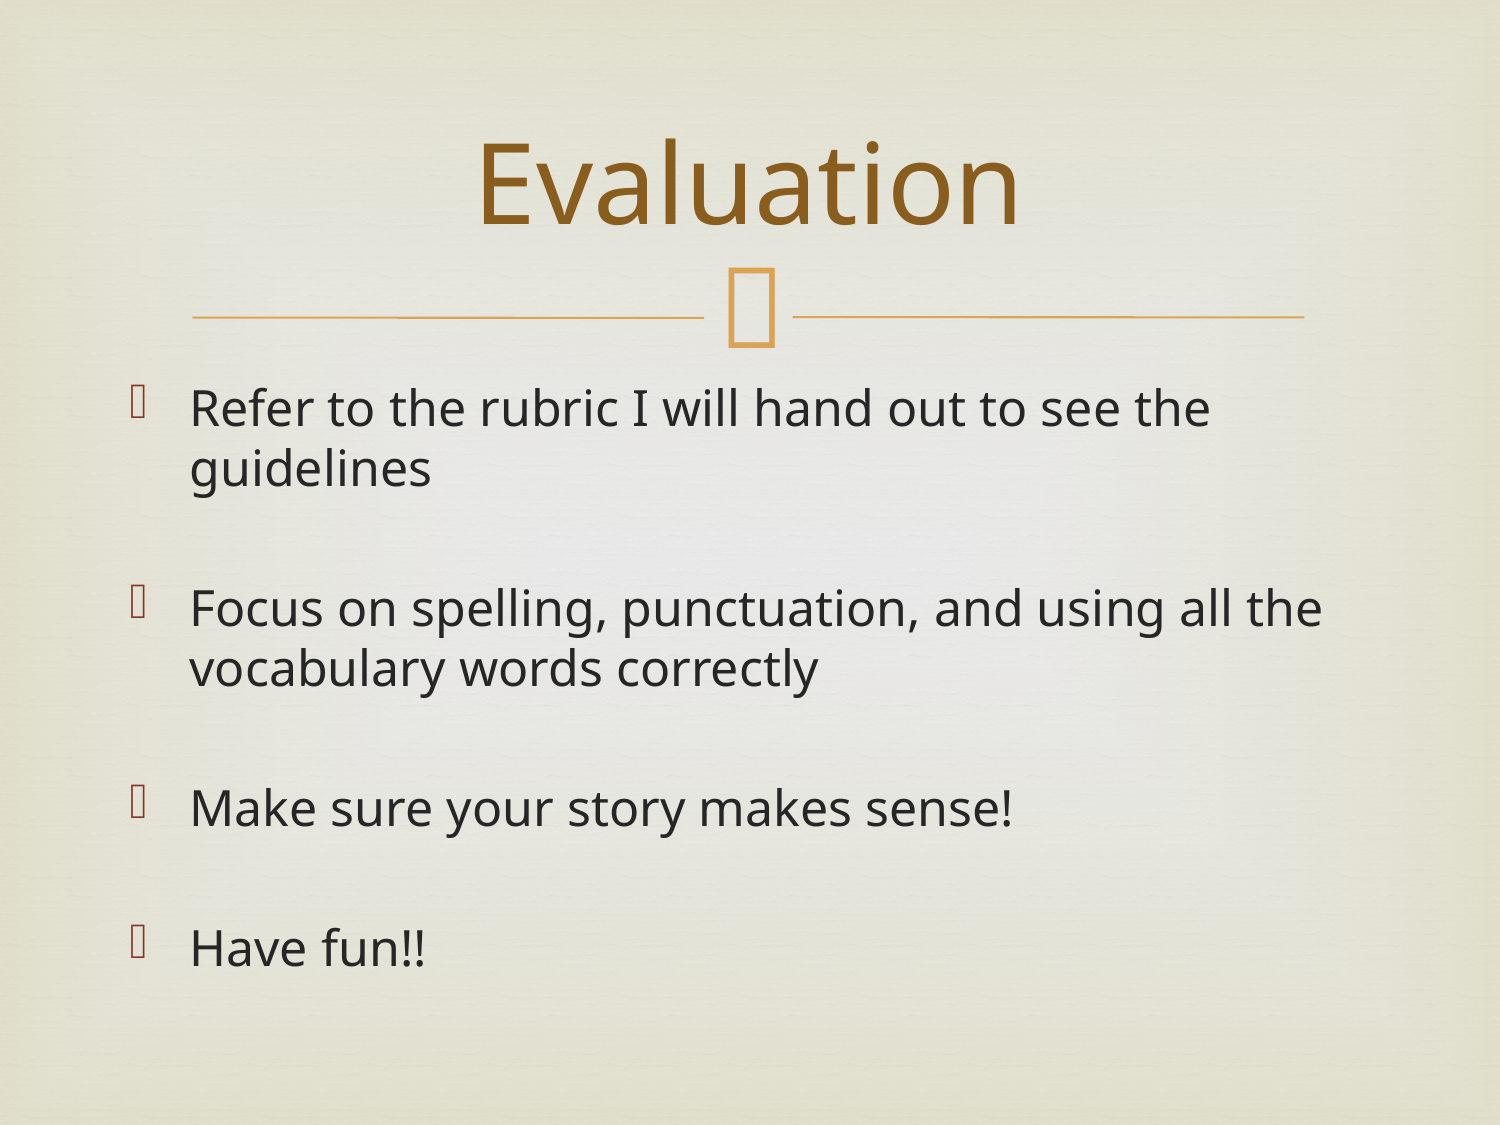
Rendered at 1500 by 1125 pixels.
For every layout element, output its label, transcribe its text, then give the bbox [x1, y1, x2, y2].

list Refer to the rubric I will hand out to see the guidelines Focus on spelling, punctuation, and using all the vocabulary words correctly Make sure your story makes sense! Have fun!! [114, 368, 1386, 1005]
title Evaluation [112, 93, 1386, 267]
